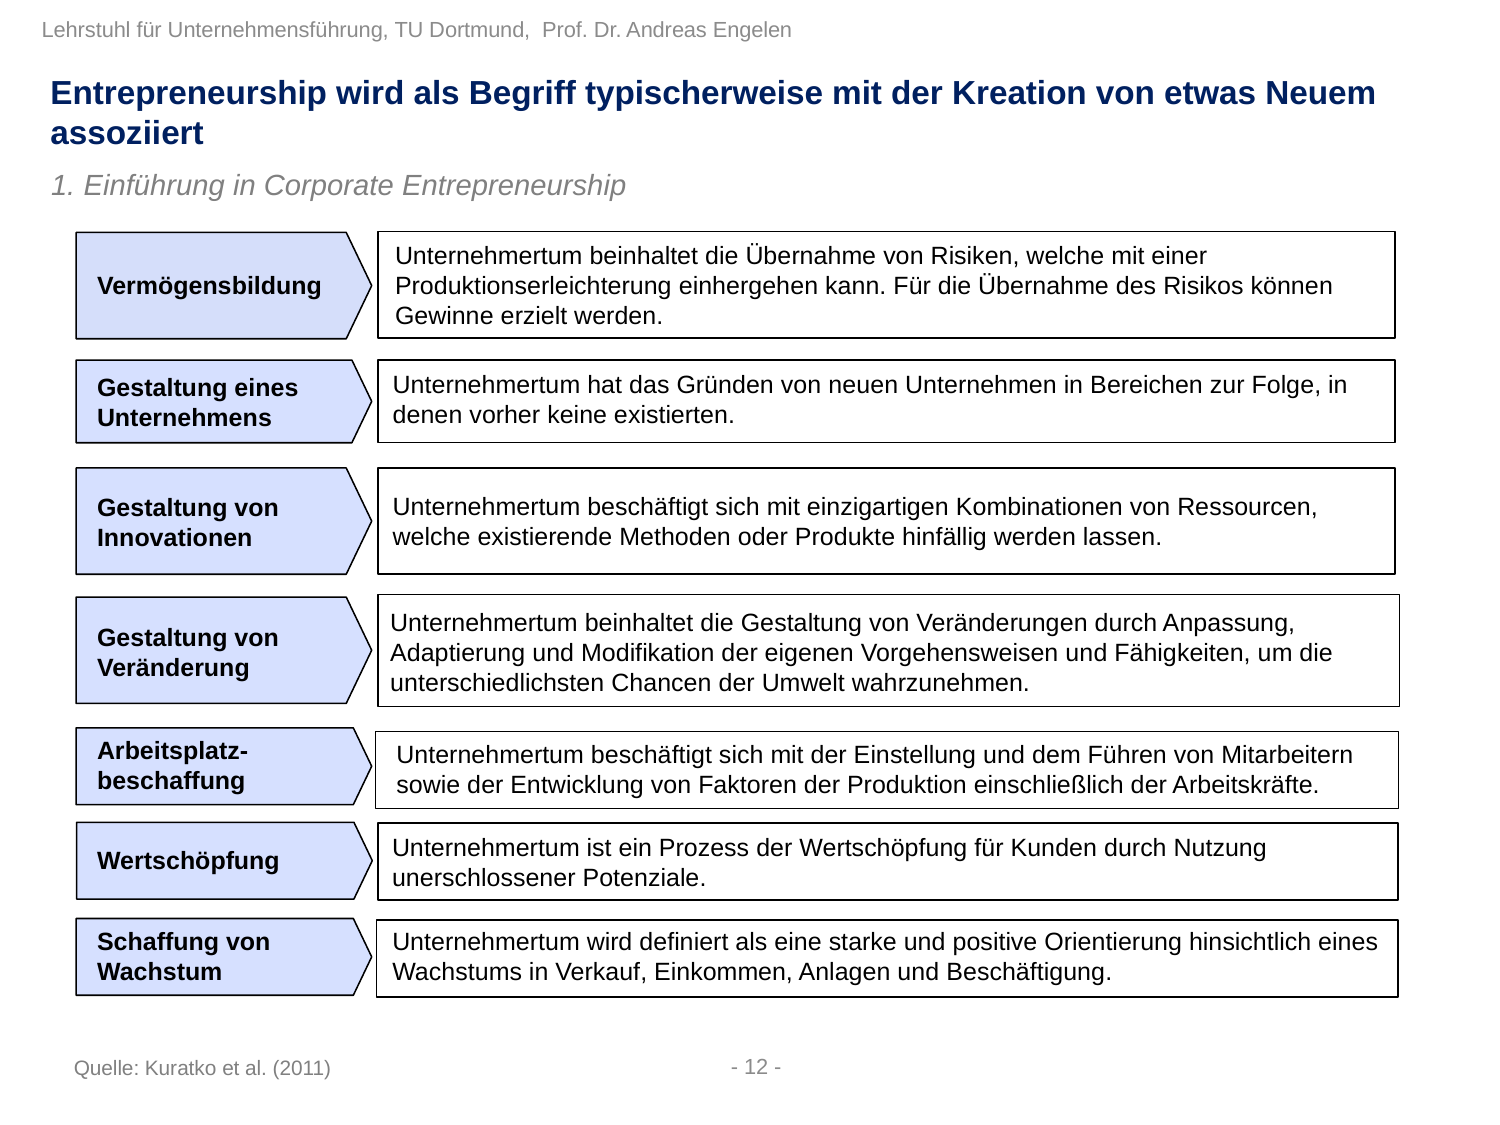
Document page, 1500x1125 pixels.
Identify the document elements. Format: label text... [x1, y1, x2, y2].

text_box Unternehmertum beschäftigt sich mit einzigartigen Kombinationen von Ressourcen, welche existierende Methoden oder Produkte hinfällig werden lassen. [377, 483, 1396, 558]
text_box Quelle: Kuratko et al. (2011) [58, 1046, 347, 1087]
text_box [377, 437, 1396, 443]
text_box [377, 467, 1396, 483]
text_box Unternehmertum ist ein Prozess der Wertschöpfung für Kunden durch Nutzung unerschlossener Potenziale. [377, 823, 1396, 899]
text_box [76, 597, 354, 704]
text_box Unternehmertum hat das Gründen von neuen Unternehmen in Bereichen zur Folge, in denen vorher keine existierten. [377, 361, 1396, 437]
text_box 1. Einführung in Corporate Entrepreneurship [36, 159, 643, 209]
text_box - 12 - [599, 1045, 913, 1093]
text_box [76, 918, 355, 996]
text_box [76, 727, 355, 805]
text_box [375, 731, 1399, 809]
text_box Unternehmertum beschäftigt sich mit der Einstellung und dem Führen von Mitarbeitern sowie der Entwicklung von Faktoren der Produktion einschließlich der Arbeitskräfte. [381, 731, 1400, 806]
text_box Unternehmertum wird definiert als eine starke und positive Orientierung hinsichtlich eines Wachstums in Verkauf, Einkommen, Anlagen und Beschäftigung. [377, 918, 1398, 993]
text_box [357, 619, 372, 681]
text_box [357, 926, 372, 988]
text_box Schaffung von Wachstum [82, 917, 357, 993]
text_box [76, 232, 372, 339]
text_box [377, 594, 1400, 599]
text_box Vermögensbildung [82, 262, 357, 308]
text_box [357, 735, 372, 797]
text_box Wertschöpfung [82, 836, 357, 882]
text_box Unternehmertum beinhaltet die Übernahme von Risiken, welche mit einer Produktionserleichterung einhergehen kann. Für die Übernahme des Risikos können Gewinne erzielt werden. [380, 232, 1396, 337]
text_box [357, 490, 372, 552]
text_box Gestaltung von Veränderung [82, 613, 357, 689]
text_box [76, 467, 354, 575]
text_box [76, 822, 373, 900]
text_box Gestaltung von Innovationen [82, 483, 357, 559]
text_box Unternehmertum beinhaltet die Gestaltung von Veränderungen durch Anpassung, Adaptierung und Modifikation der eigenen Vorgehensweisen und Fähigkeiten, um die unterschiedlichsten Chancen der Umwelt wahrzunehmen. [375, 599, 1400, 704]
text_box [376, 920, 1399, 997]
text_box Gestaltung eines Unternehmens [82, 364, 342, 440]
text_box [378, 823, 1399, 900]
text_box Arbeitsplatz-beschaffung [82, 727, 357, 803]
text_box [377, 231, 1396, 338]
text_box [76, 360, 372, 443]
text_box Entrepreneurship wird als Begriff typischerweise mit der Kreation von etwas Neuem assoziiert [35, 63, 1433, 159]
text_box [377, 558, 1396, 575]
